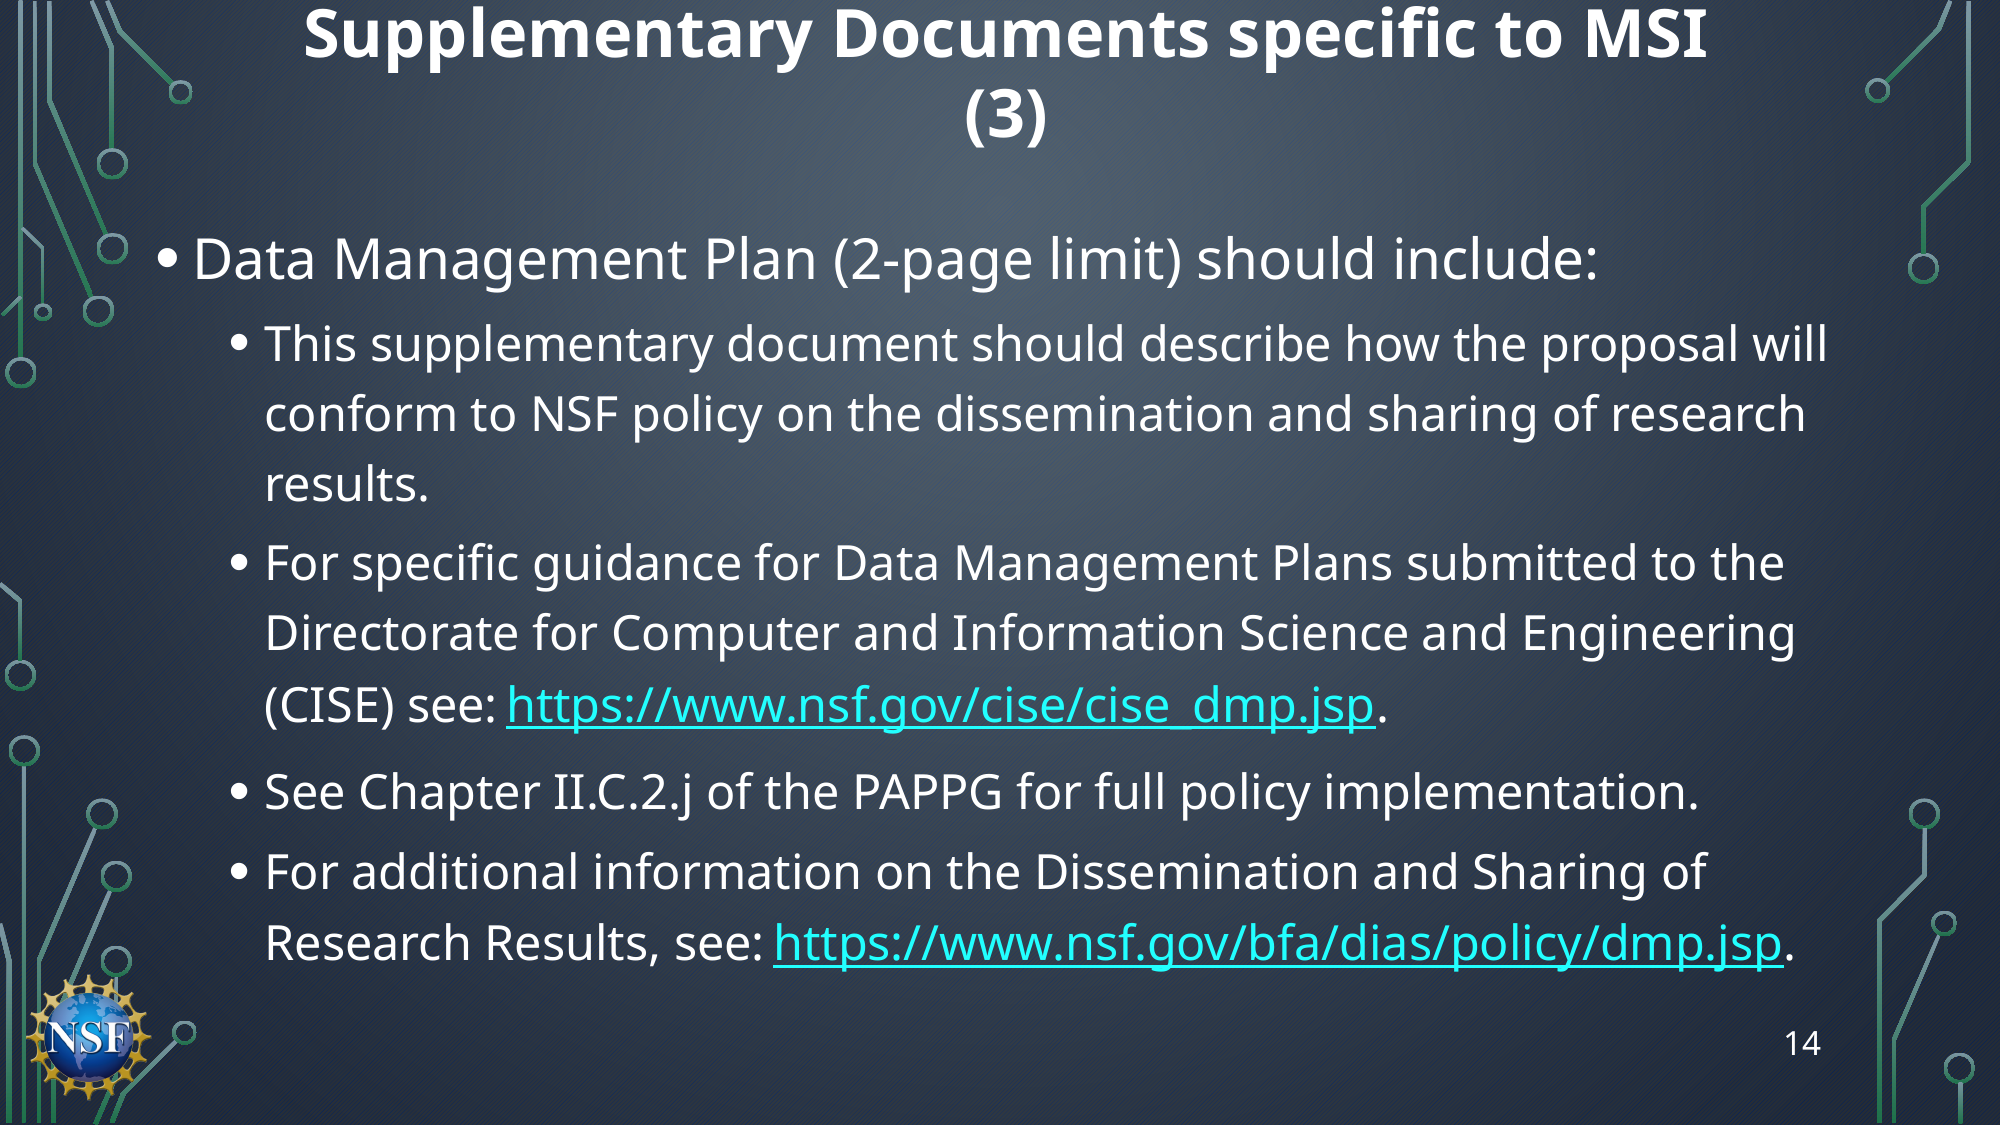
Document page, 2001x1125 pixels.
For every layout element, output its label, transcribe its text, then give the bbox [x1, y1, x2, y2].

slide_number 14 [1709, 1014, 1837, 1075]
list Data Management Plan (2-page limit) should include: This supplementary document should describe how the proposal will conform to NSF policy on the dissemination and sharing of research results. For specific guidance for Data Management Plans submitted to the Directorate for Computer and Information Science and Engineering (CISE) see: https://www.nsf.gov/cise/cise_dmp.jsp. See Chapter II.C.2.j of the PAPPG for full policy implementation. For additional information on the Dissemination and Sharing of Research Results, see: https://www.nsf.gov/bfa/dias/policy/dmp.jsp. [140, 202, 1911, 988]
title Supplementary Documents specific to MSI (3) [275, 0, 1738, 141]
picture [24, 972, 153, 1102]
